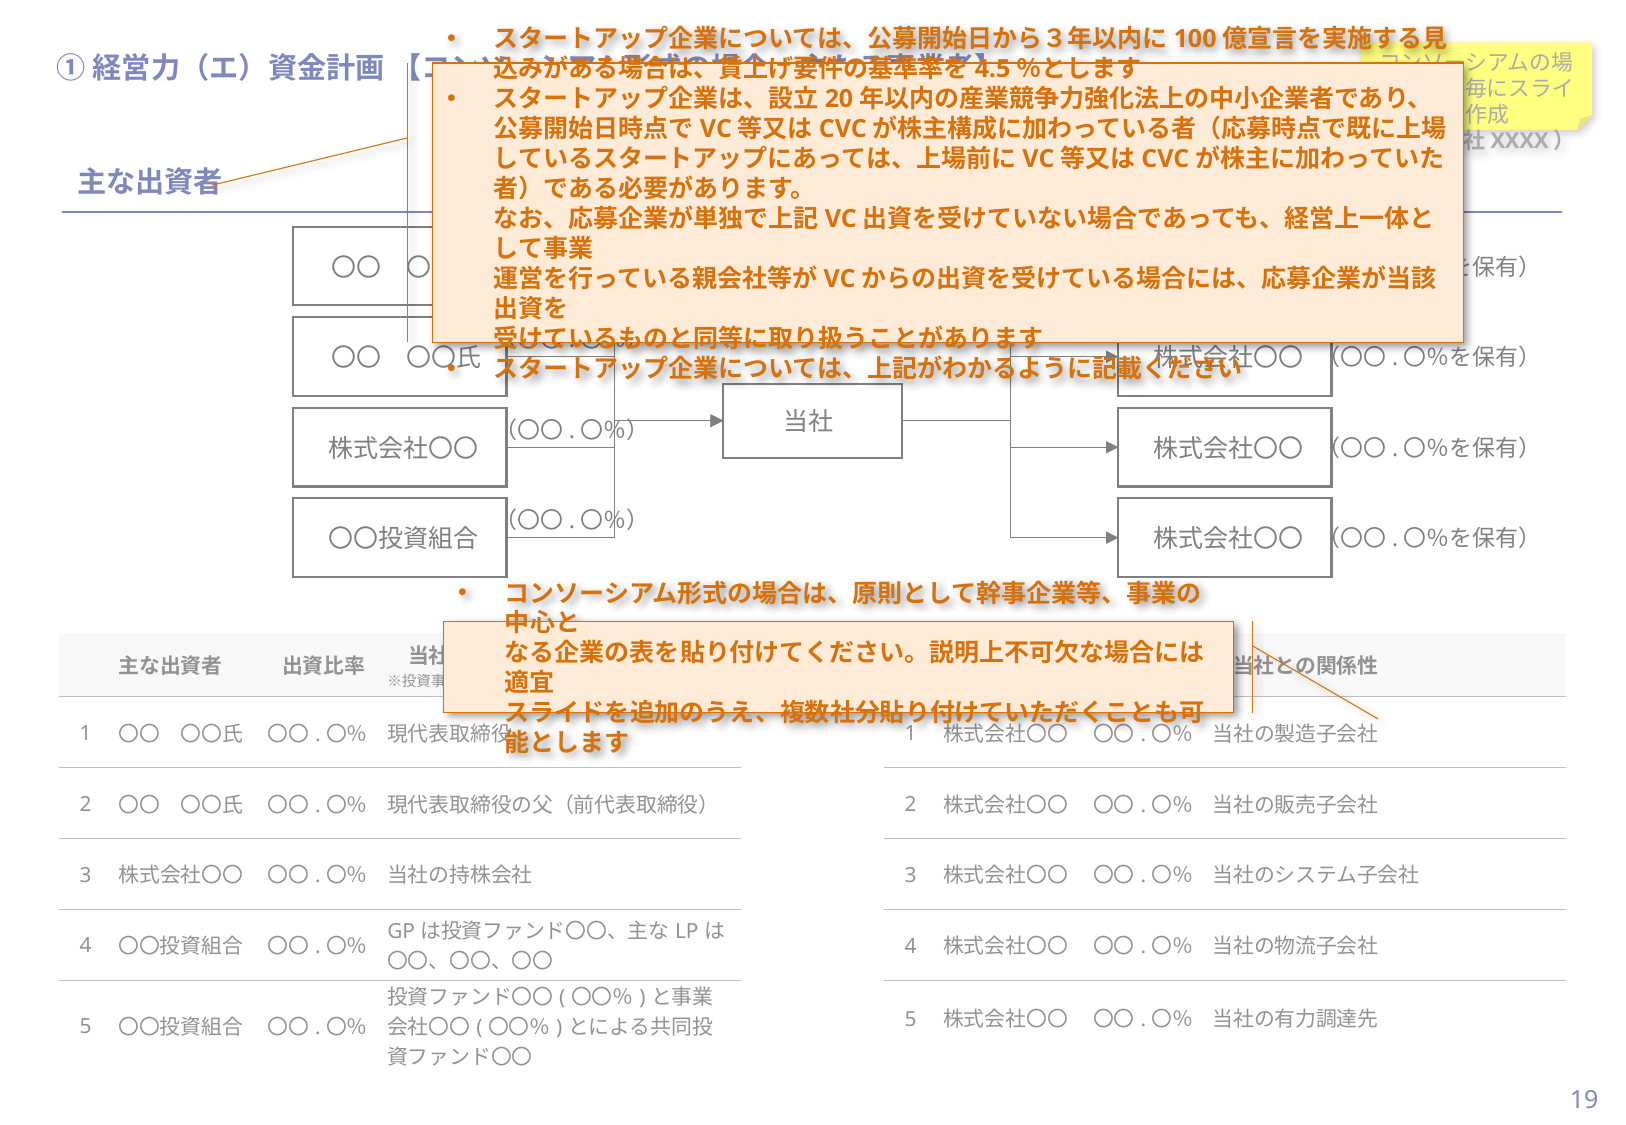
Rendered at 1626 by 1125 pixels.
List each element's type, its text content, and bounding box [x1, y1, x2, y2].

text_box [506, 356, 723, 420]
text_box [901, 356, 1119, 420]
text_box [506, 420, 723, 538]
text_box XXX [450, 37, 460, 47]
text_box [0, 0, 1625, 1125]
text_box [887, 149, 1563, 213]
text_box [901, 420, 1119, 538]
text_box コンソーシアム形式の場合は、原則として幹事企業等、事業の中心と なる企業の表を貼り付けてください。説明上不可欠な場合には適宜 スライドを追加のうえ、複数社分貼り付けていただくことも可能とします [443, 621, 1234, 713]
text_box スタートアップ企業については、公募開始日から３年以内に100億宣言を実施する見込みがある場合は、賃上げ要件の基準率を4.5％とします スタートアップ企業は、設立20年以内の産業競争力強化法上の中小企業者であり、公募開始日時点でVC等又はCVCが株主構成に加わっている者（応募時点で既に上場しているスタートアップにあっては、上場前にVC等又はCVCが株主に加わっていた者）である必要があります。 なお、応募企業が単独で上記VC出資を受けていない場合であっても、経営上一体として事業 運営を行っている親会社等がVCからの出資を受けている場合には、応募企業が当該出資を 受けているものと同等に取り扱うことがあります スタートアップ企業については、上記がわかるように記載ください [432, 62, 1464, 343]
text_box XXX [450, 367, 460, 377]
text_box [62, 149, 738, 213]
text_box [901, 266, 1119, 356]
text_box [506, 266, 723, 356]
text_box XXX [462, 591, 471, 600]
